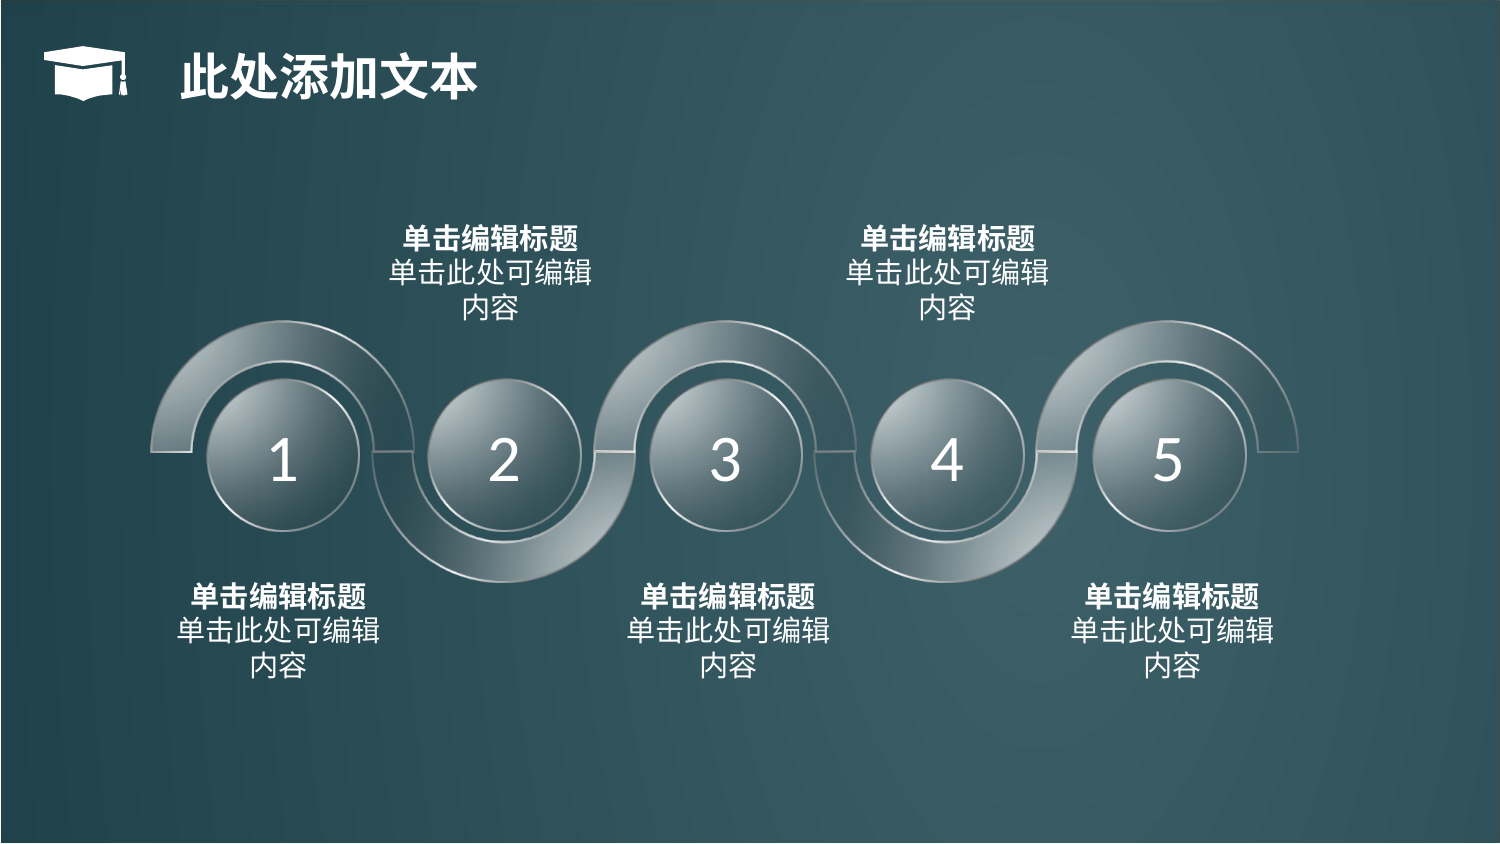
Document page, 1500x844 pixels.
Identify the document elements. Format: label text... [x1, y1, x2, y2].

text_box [427, 378, 582, 532]
text_box 单击编辑标题 [160, 577, 397, 613]
text_box 单击此处可编辑内容 [1059, 612, 1286, 683]
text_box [1035, 320, 1299, 453]
text_box 单击编辑标题 [610, 577, 847, 613]
text_box 单击此处可编辑内容 [165, 612, 392, 683]
text_box 单击此处可编辑内容 [615, 612, 842, 683]
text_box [206, 378, 360, 532]
text_box 单击编辑标题 [829, 219, 1067, 255]
text_box [54, 65, 113, 102]
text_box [649, 378, 803, 532]
text_box 此处添加文本 [164, 37, 604, 113]
picture [0, 0, 1500, 844]
text_box 单击编辑标题 [372, 219, 609, 255]
text_box 单击此处可编辑内容 [377, 254, 604, 325]
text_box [870, 378, 1025, 532]
text_box 单击编辑标题 [1053, 577, 1291, 613]
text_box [371, 450, 635, 583]
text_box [150, 320, 415, 453]
text_box 单击此处可编辑内容 [835, 254, 1062, 325]
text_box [593, 320, 857, 453]
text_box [1091, 378, 1247, 532]
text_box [813, 450, 1078, 583]
text_box [44, 46, 128, 96]
